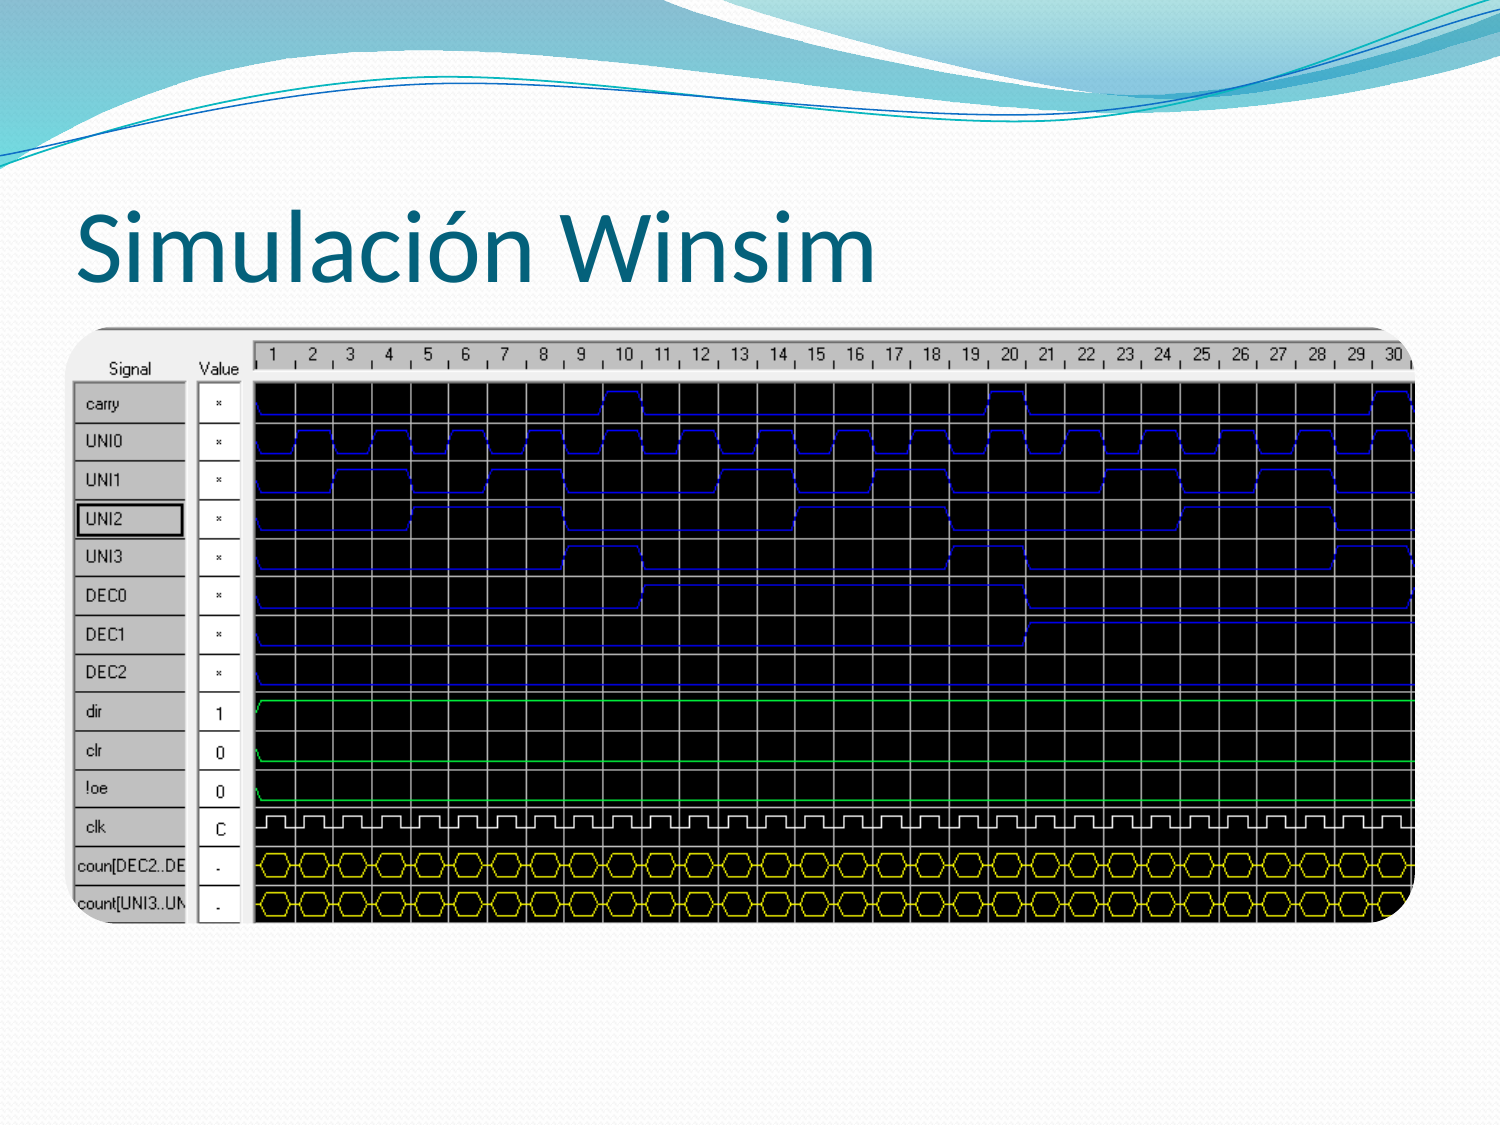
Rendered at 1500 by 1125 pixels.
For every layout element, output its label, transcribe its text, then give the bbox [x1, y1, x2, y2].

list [64, 326, 1416, 924]
title Simulación Winsim [75, 115, 1425, 303]
